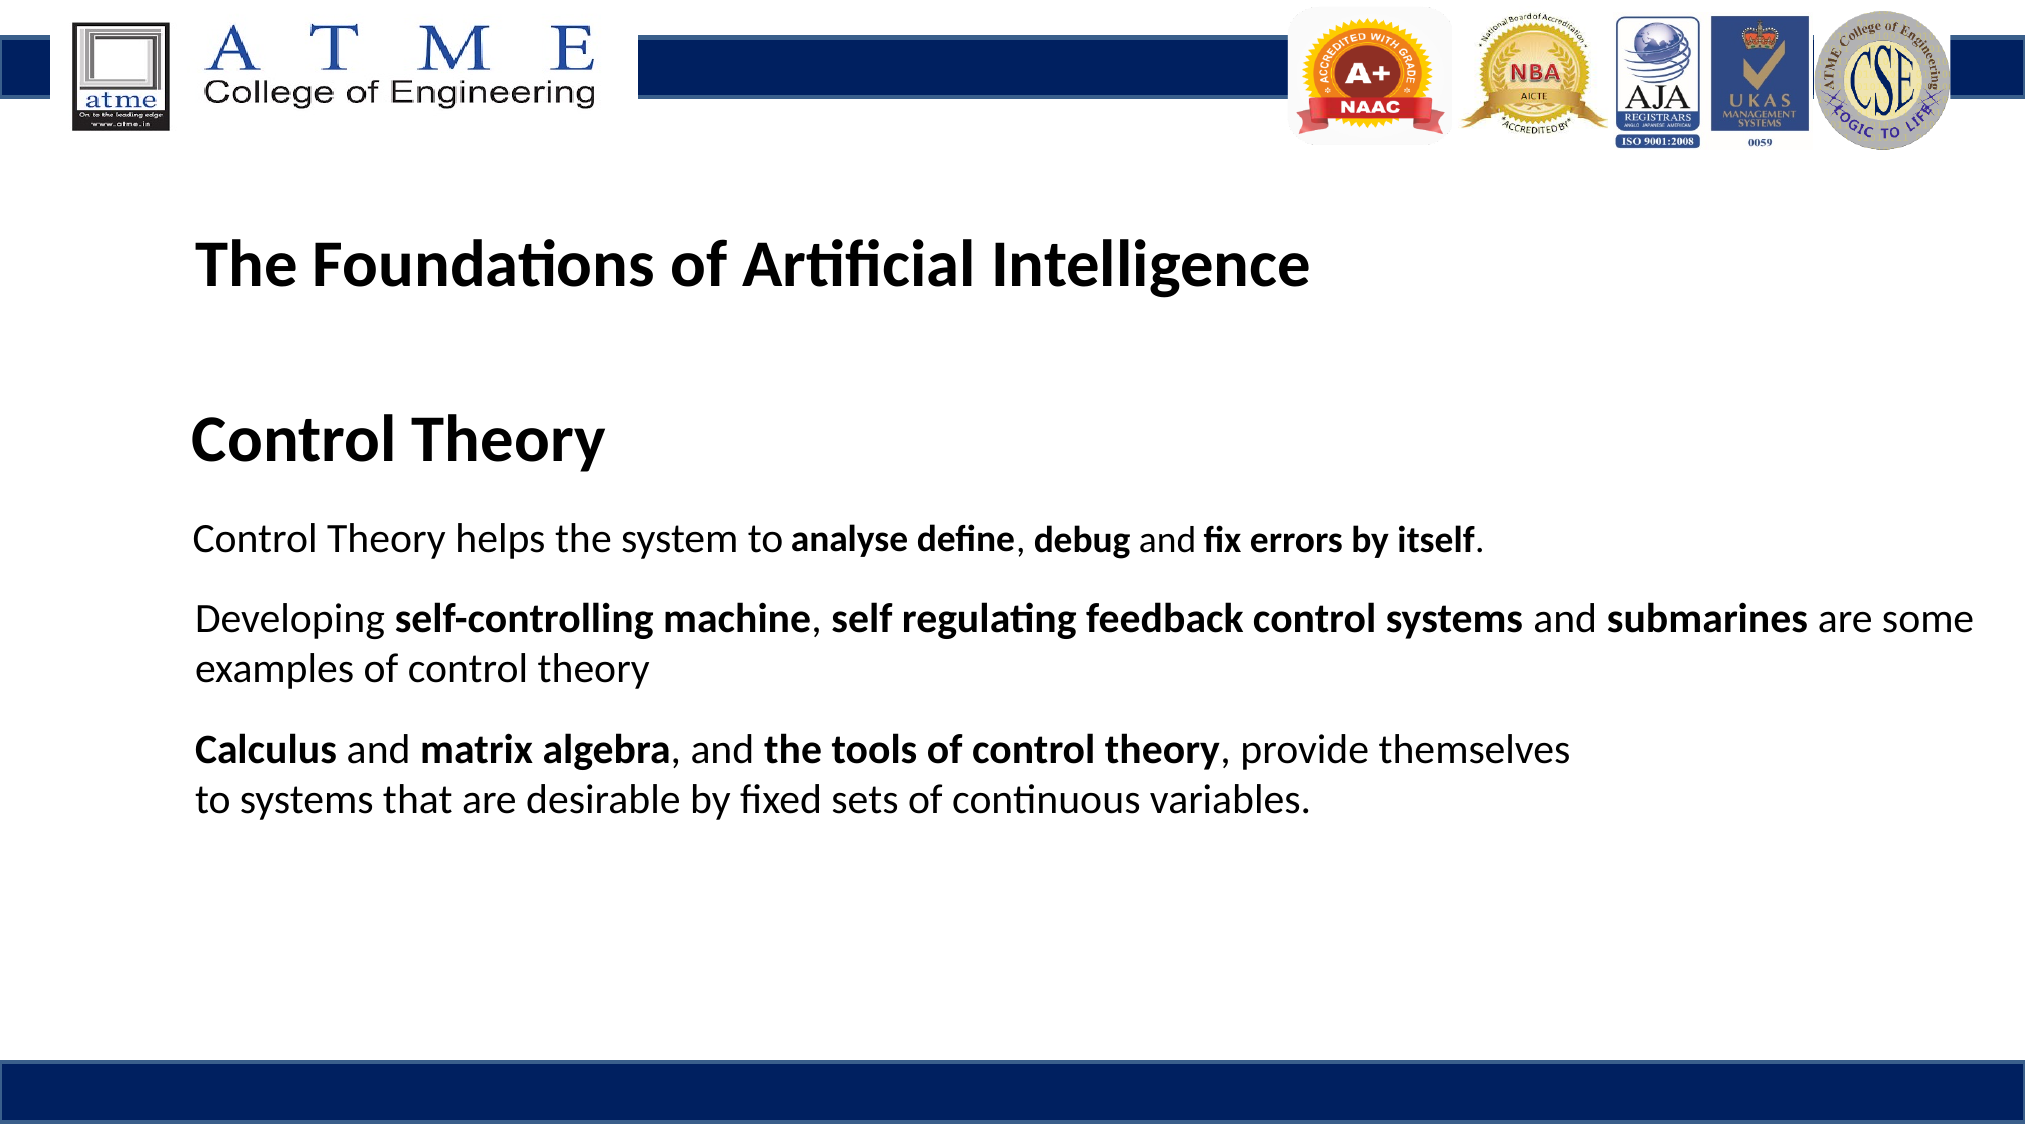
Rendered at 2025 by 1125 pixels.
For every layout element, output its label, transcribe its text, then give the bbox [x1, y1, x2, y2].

text_box , debug and [1001, 507, 1188, 568]
picture [1814, 9, 1951, 151]
text_box Developing self-controlling machine, self regulating feedback control systems and submarines are some examples of control theory [180, 583, 1999, 699]
text_box Calculus and matrix algebra, and the tools of control theory, provide themselves to systems that are desirable by fixed sets of continuous variables. [180, 714, 1596, 830]
text_box analyse define [776, 506, 1031, 566]
picture [50, 0, 638, 150]
picture [1287, 6, 1813, 150]
text_box The Foundations of Artificial Intelligence [180, 212, 1327, 308]
text_box Control Theory [177, 387, 621, 483]
text_box Control Theory helps the system to [177, 503, 799, 569]
text_box fix errors by itself. [1188, 507, 1500, 568]
